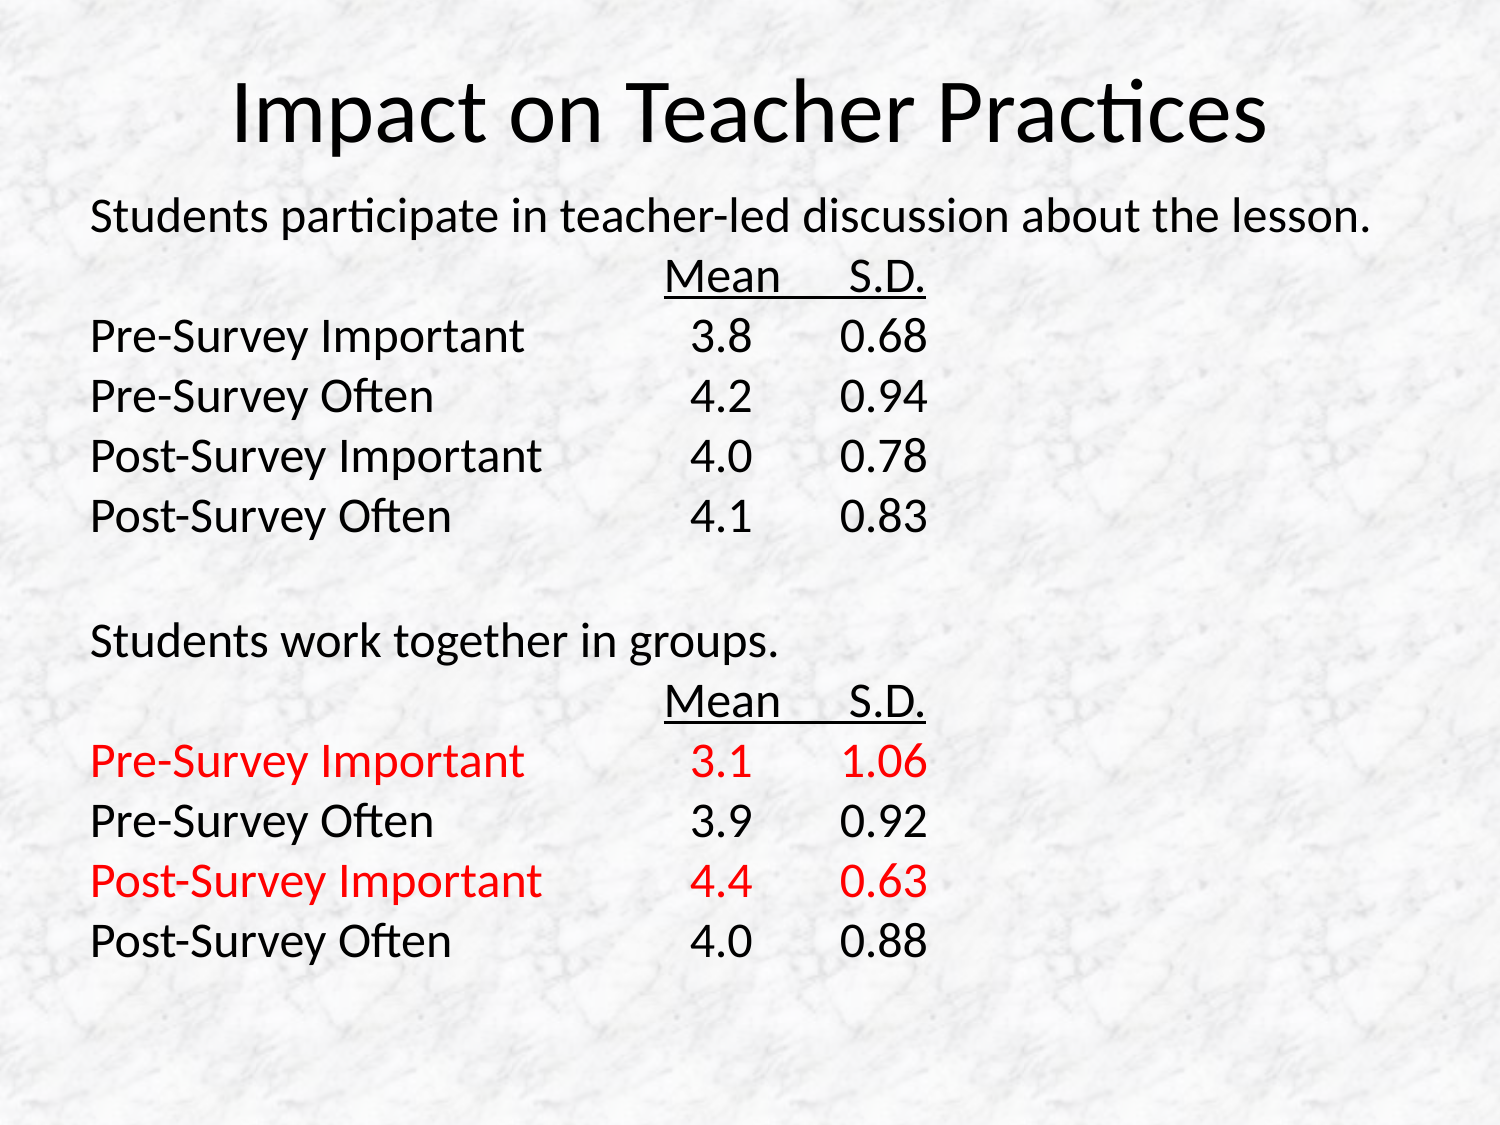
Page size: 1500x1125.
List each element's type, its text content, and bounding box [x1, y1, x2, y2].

text_box Students work together in groups. Mean S.D. Pre-Survey Important 3.1 1.06 Pre-Survey Often 3.9 0.92 Post-Survey Important 4.4 0.63 Post-Survey Often 4.0 0.88 [74, 599, 1413, 975]
title Impact on Teacher Practices [75, 12, 1425, 200]
text_box Students participate in teacher-led discussion about the lesson. Mean S.D. Pre-Survey Important 3.8 0.68 Pre-Survey Often 4.2 0.94 Post-Survey Important 4.0 0.78 Post-Survey Often 4.1 0.83 [74, 174, 1413, 550]
